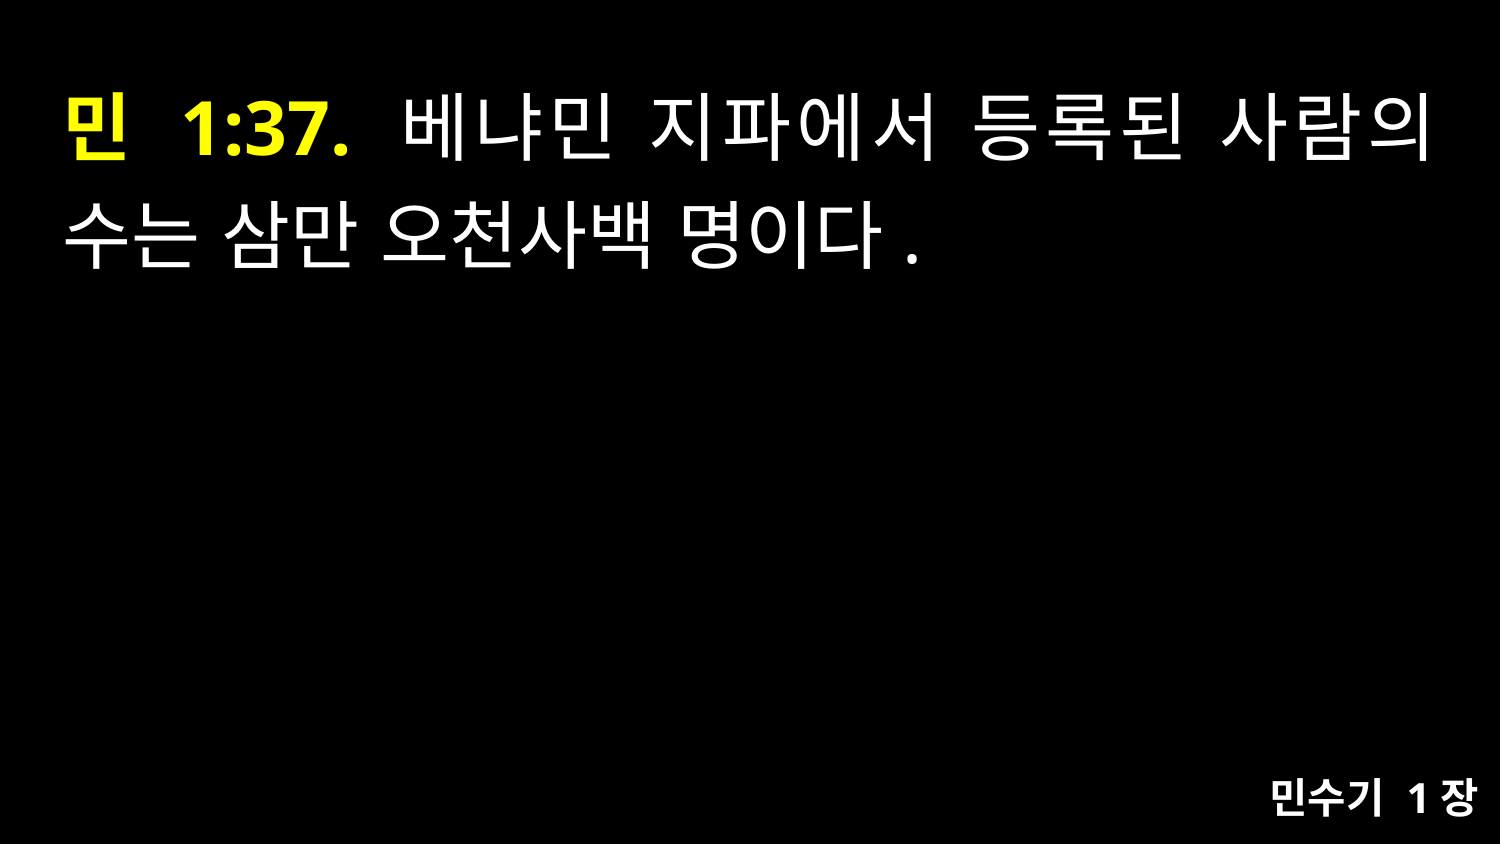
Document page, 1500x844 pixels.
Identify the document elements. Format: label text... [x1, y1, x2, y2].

title 민 1:37. 베냐민 지파에서 등록된 사람의 수는 삼만 오천사백 명이다. [0, 0, 1500, 844]
subtitle 민수기 1장 [916, 770, 1500, 844]
